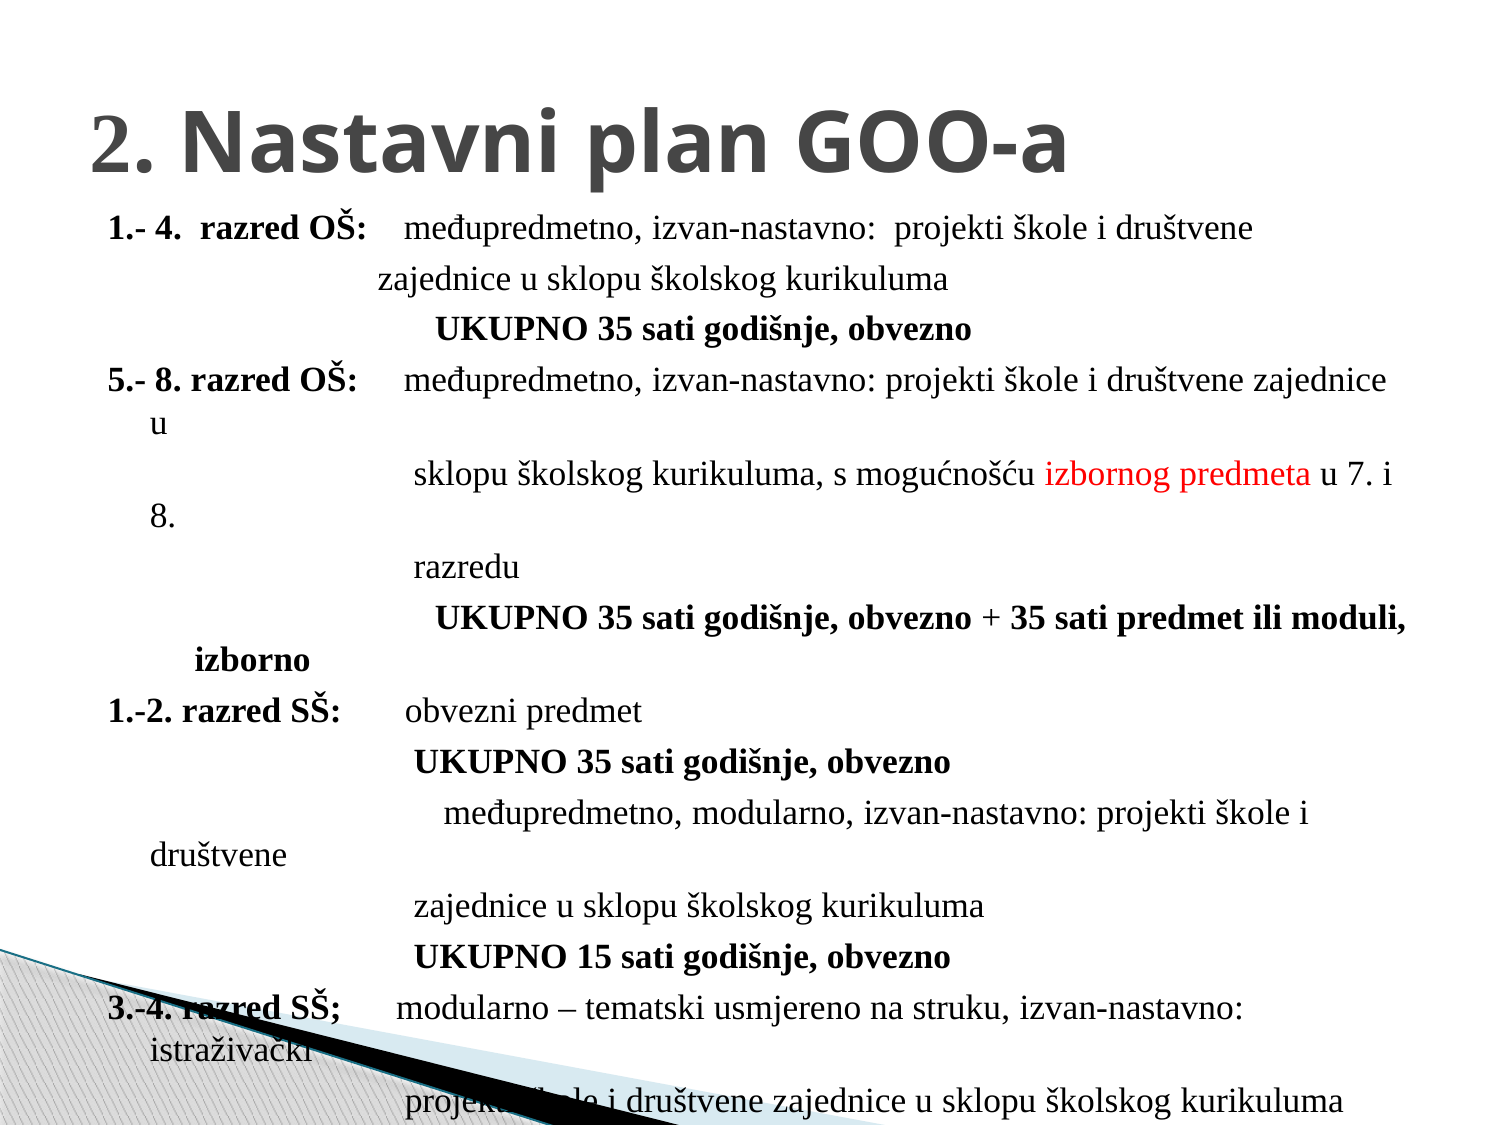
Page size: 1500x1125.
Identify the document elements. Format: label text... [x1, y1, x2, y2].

list 1.- 4. razred OŠ: međupredmetno, izvan-nastavno: projekti škole i društvene zajednice u sklopu školskog kurikuluma UKUPNO 35 sati godišnje, obvezno 5.- 8. razred OŠ: međupredmetno, izvan-nastavno: projekti škole i društvene zajednice u sklopu školskog kurikuluma, s mogućnošću izbornog predmeta u 7. i 8. razredu UKUPNO 35 sati godišnje, obvezno + 35 sati predmet ili moduli, izborno 1.-2. razred SŠ: obvezni predmet UKUPNO 35 sati godišnje, obvezno međupredmetno, modularno, izvan-nastavno: projekti škole i društvene zajednice u sklopu školskog kurikuluma UKUPNO 15 sati godišnje, obvezno 3.-4. razred SŠ; modularno – tematski usmjereno na struku, izvan-nastavno: istraživački projekti škole i društvene zajednice u sklopu školskog kurikuluma UKUPNO 35 sati godišnje, obvezno [75, 233, 1425, 1125]
title 2. Nastavni plan GOO-a [75, 45, 1425, 233]
